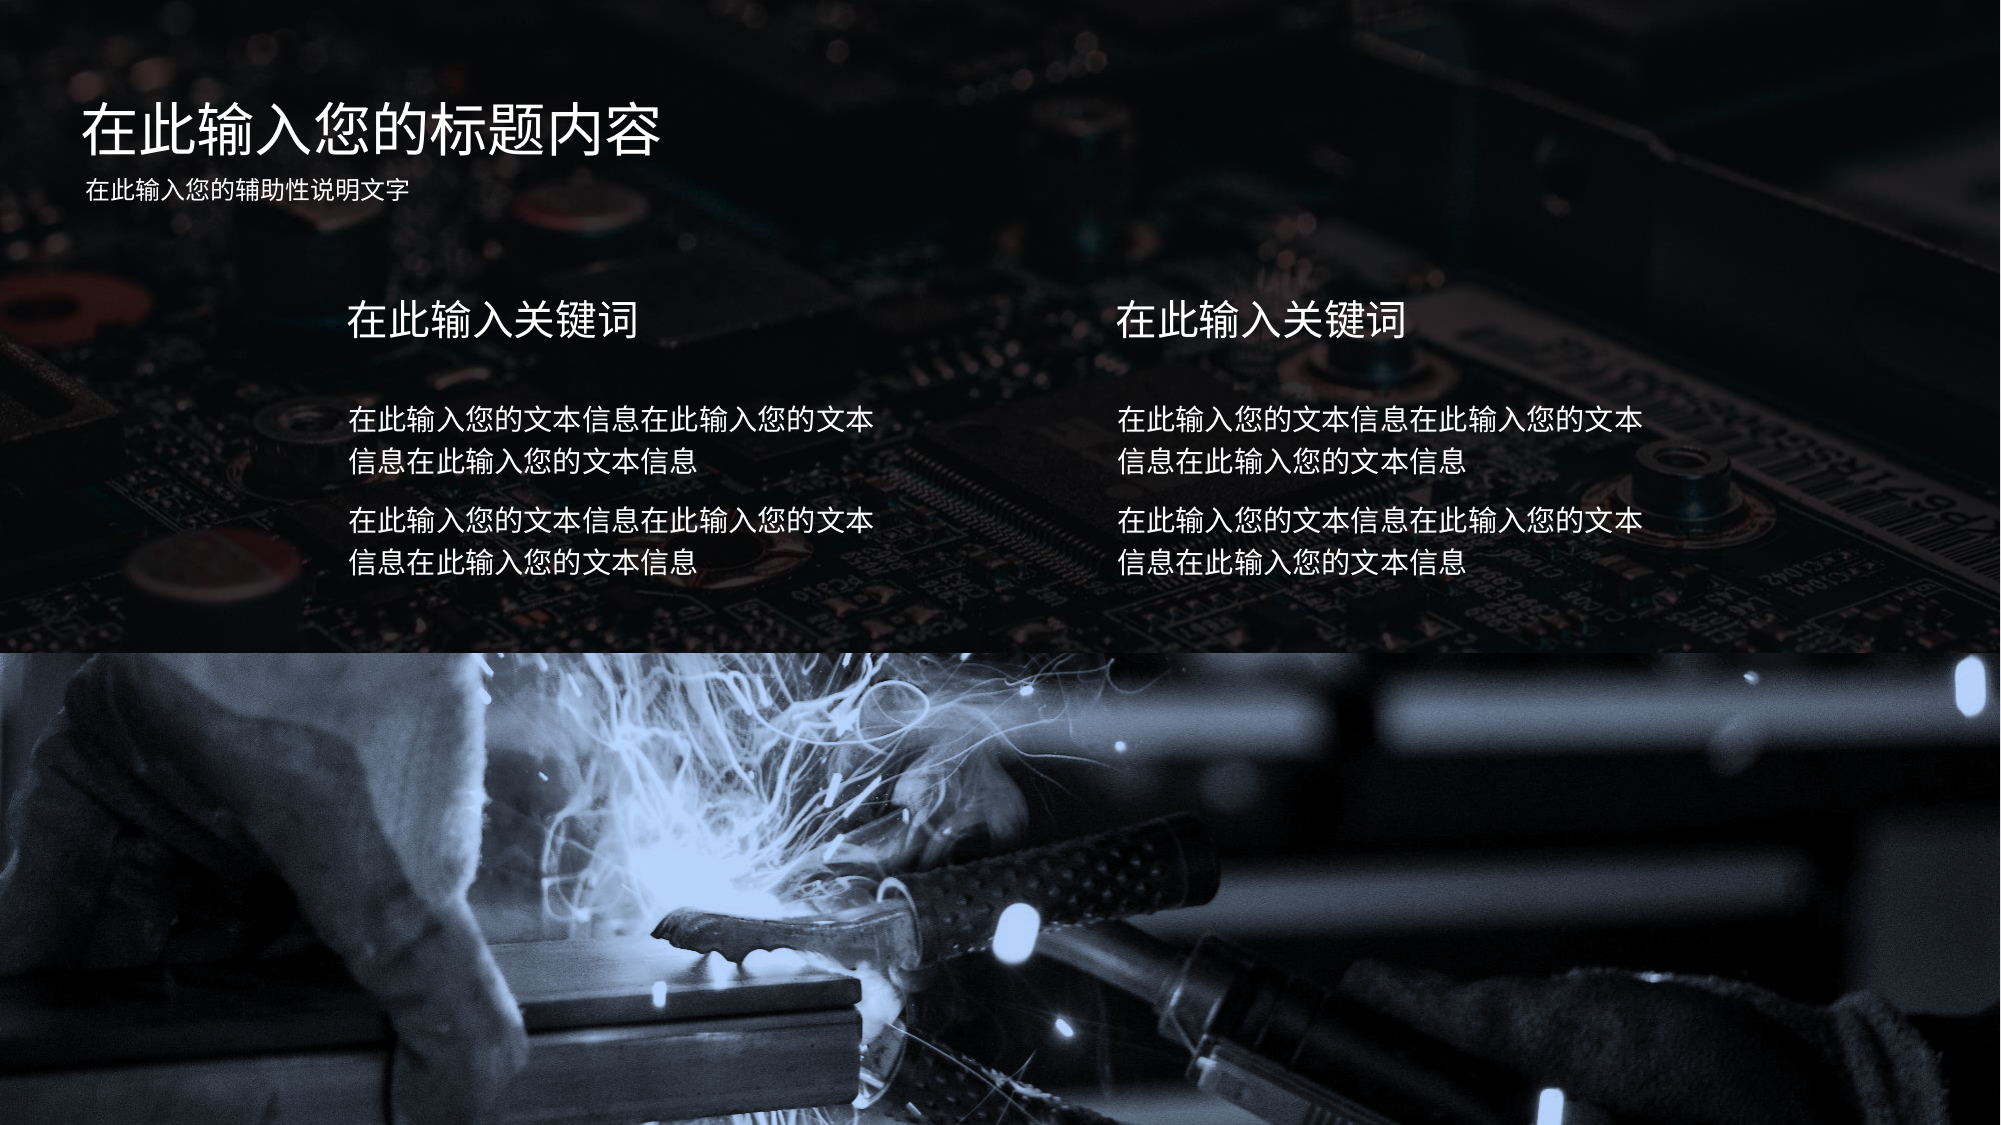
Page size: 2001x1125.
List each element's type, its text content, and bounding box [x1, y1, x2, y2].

text_box 在此输入您的文本信息在此输入您的文本信息在此输入您的文本信息 [348, 495, 883, 580]
picture [0, 0, 2001, 1125]
text_box 在此输入您的文本信息在此输入您的文本信息在此输入您的文本信息 [1117, 495, 1652, 580]
text_box 在此输入您的文本信息在此输入您的文本信息在此输入您的文本信息 [1117, 394, 1652, 478]
text_box 在此输入关键词 [1115, 294, 1408, 345]
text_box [65, 85, 716, 213]
text_box 在此输入关键词 [346, 294, 639, 345]
text_box [0, 652, 2000, 1125]
text_box 在此输入您的文本信息在此输入您的文本信息在此输入您的文本信息 [348, 394, 883, 478]
